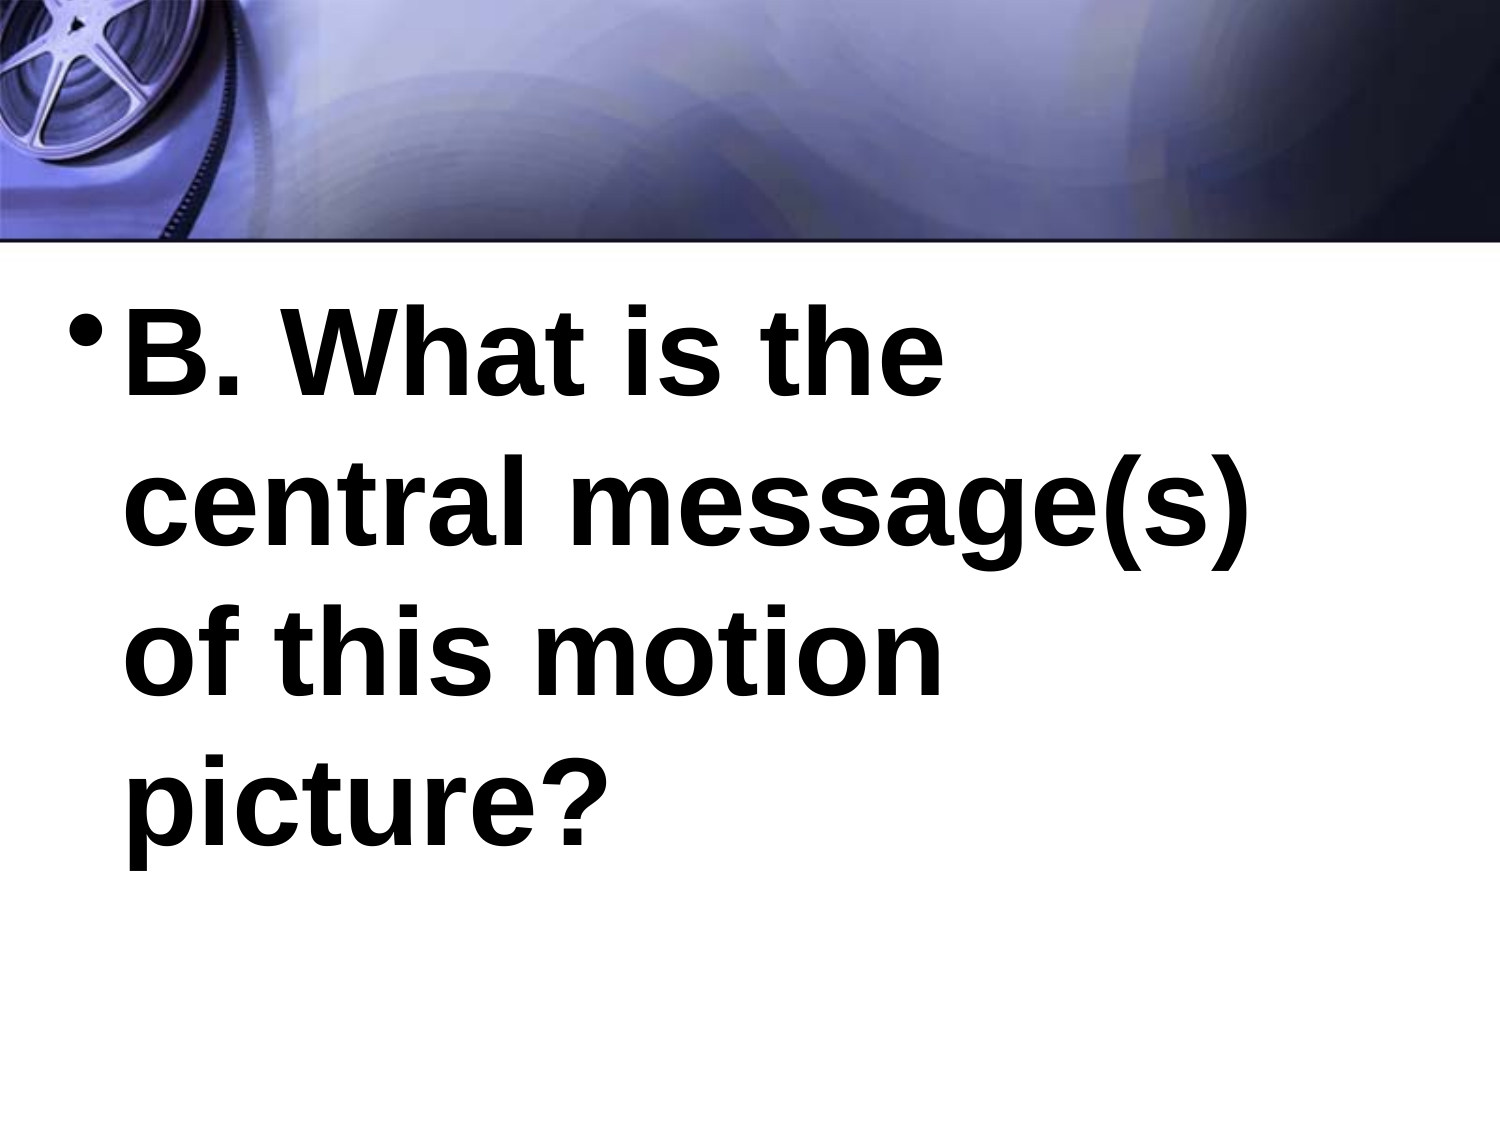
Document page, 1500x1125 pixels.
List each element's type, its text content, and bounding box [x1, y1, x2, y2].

list B. What is the central message(s) of this motion picture? [49, 262, 1401, 1076]
picture [0, 0, 1500, 1125]
